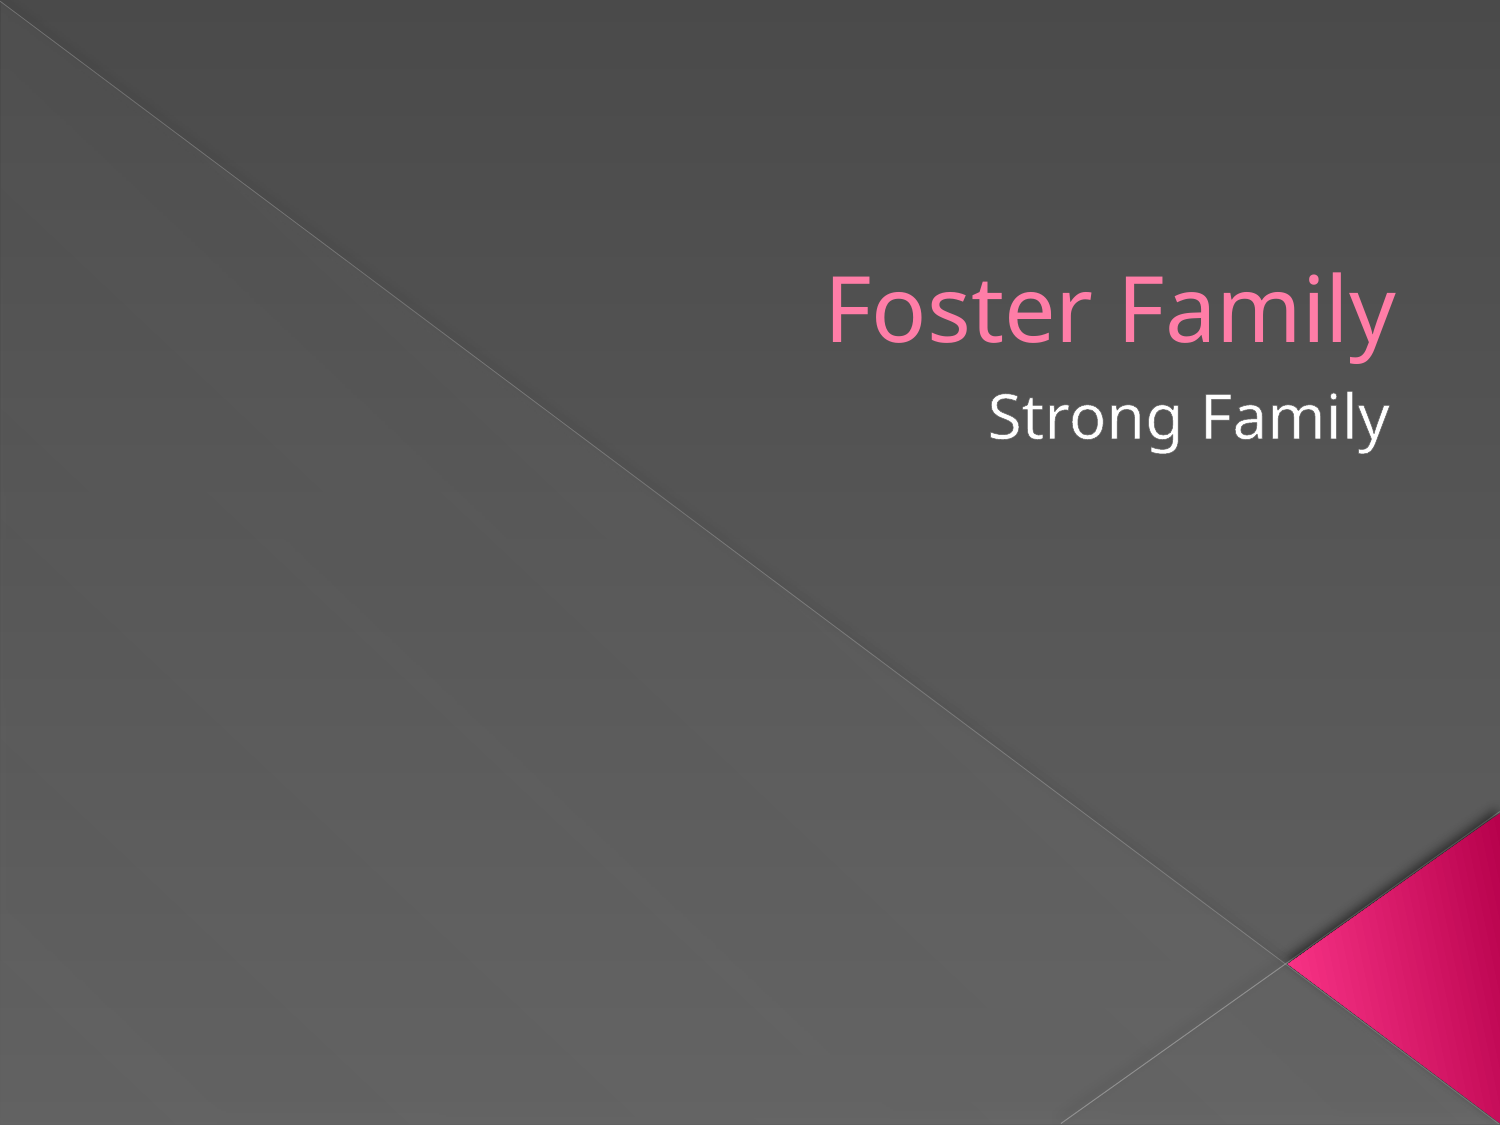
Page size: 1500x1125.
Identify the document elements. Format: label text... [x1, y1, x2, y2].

subtitle Strong Family [88, 369, 1412, 657]
title Foster Family [88, 127, 1412, 369]
